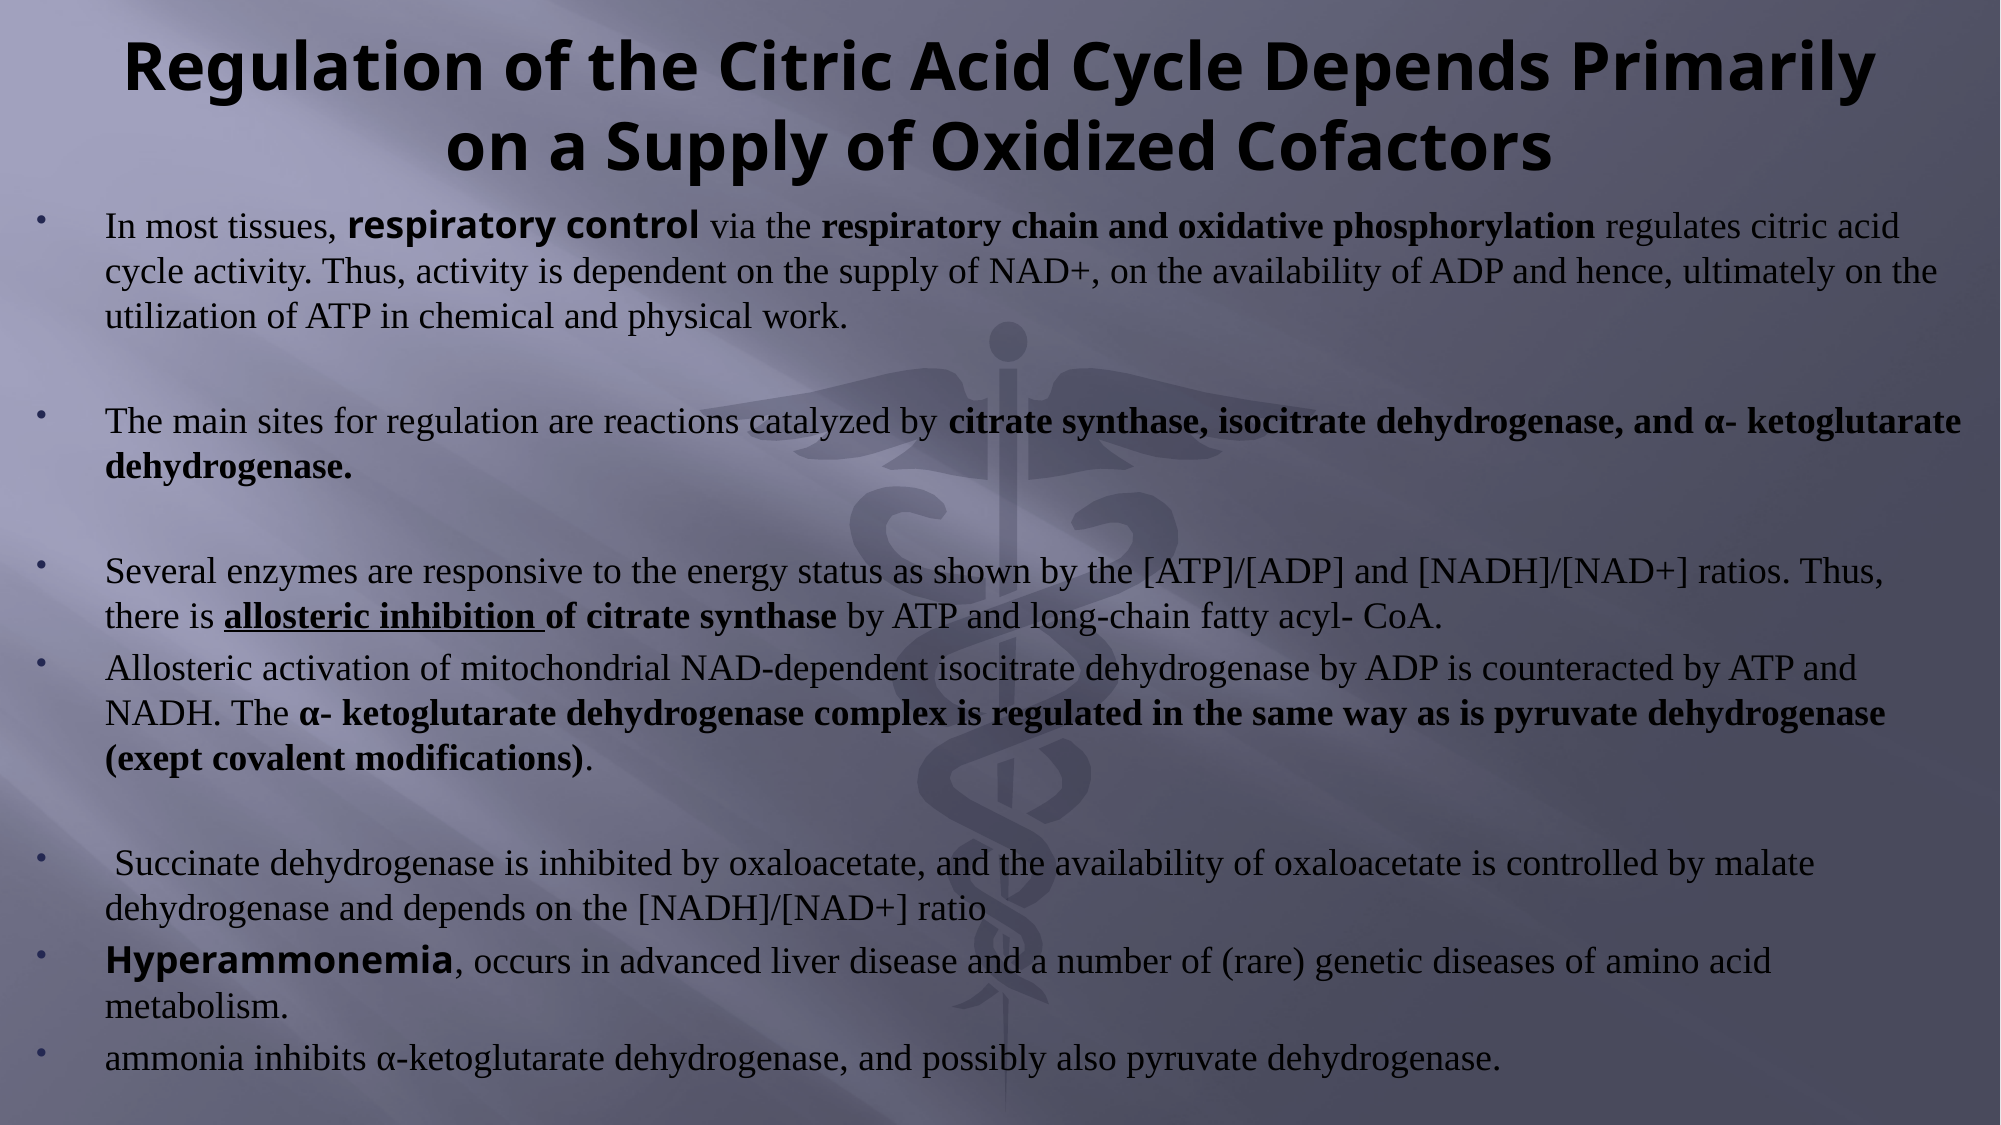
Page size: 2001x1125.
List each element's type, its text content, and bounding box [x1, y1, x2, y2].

title Regulation of the Citric Acid Cycle Depends Primarily on a Supply of Oxidized Cofactors [99, 13, 1900, 194]
list In most tissues, respiratory control via the respiratory chain and oxidative phosphorylation regulates citric acid cycle activity. Thus, activity is dependent on the supply of NAD+, on the availability of ADP and hence, ultimately on the utilization of ATP in chemical and physical work. The main sites for regulation are reactions catalyzed by citrate synthase, isocitrate dehydrogenase, and α- ketoglutarate dehydrogenase. Several enzymes are responsive to the energy status as shown by the [ATP]/[ADP] and [NADH]/[NAD+] ratios. Thus, there is allosteric inhibition of citrate synthase by ATP and long-chain fatty acyl- CoA. Allosteric activation of mitochondrial NAD-dependent isocitrate dehydrogenase by ADP is counteracted by ATP and NADH. The α- ketoglutarate dehydrogenase complex is regulated in the same way as is pyruvate dehydrogenase (exept covalent modifications). Succinate dehydrogenase is inhibited by oxaloacetate, and the availability of oxaloacetate is controlled by malate dehydrogenase and depends on the [NADH]/[NAD+] ratio Hyperammonemia, occurs in advanced liver disease and a number of (rare) genetic diseases of amino acid metabolism. ammonia inhibits α-ketoglutarate dehydrogenase, and possibly also pyruvate dehydrogenase. [0, 193, 1980, 1097]
